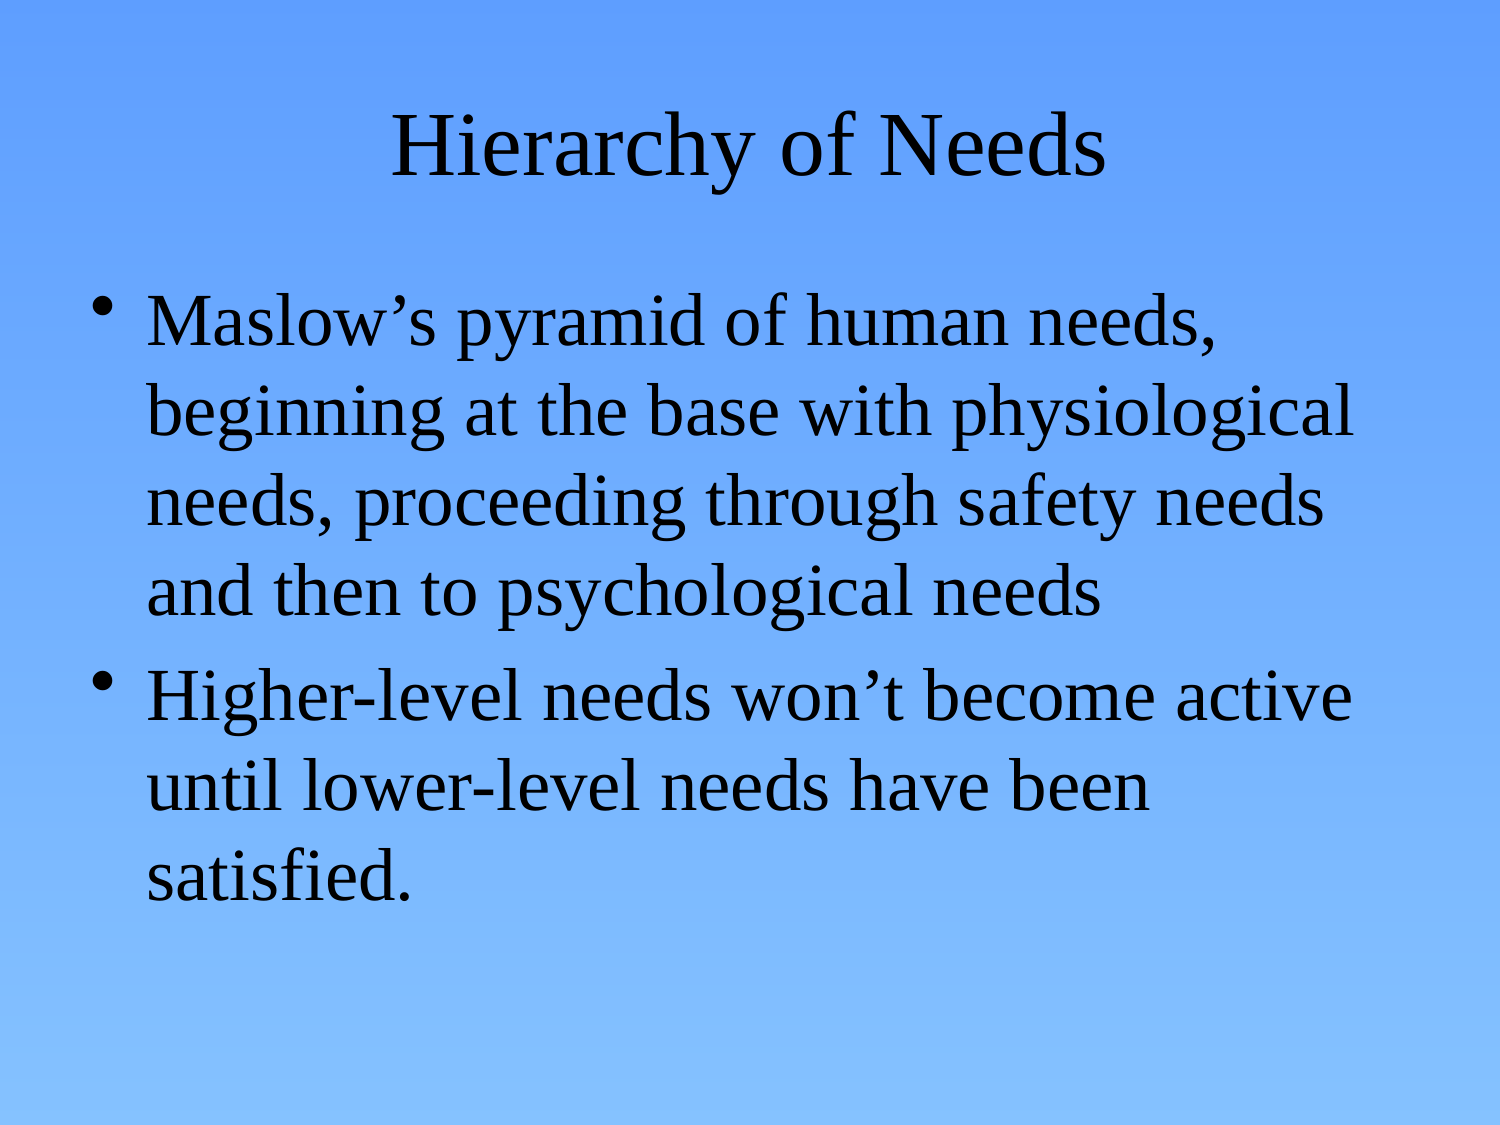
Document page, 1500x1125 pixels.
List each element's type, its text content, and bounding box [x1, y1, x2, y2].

list Maslow’s pyramid of human needs, beginning at the base with physiological needs, proceeding through safety needs and then to psychological needs Higher-level needs won’t become active until lower-level needs have been satisfied. [74, 262, 1388, 1006]
title Hierarchy of Needs [74, 44, 1426, 233]
